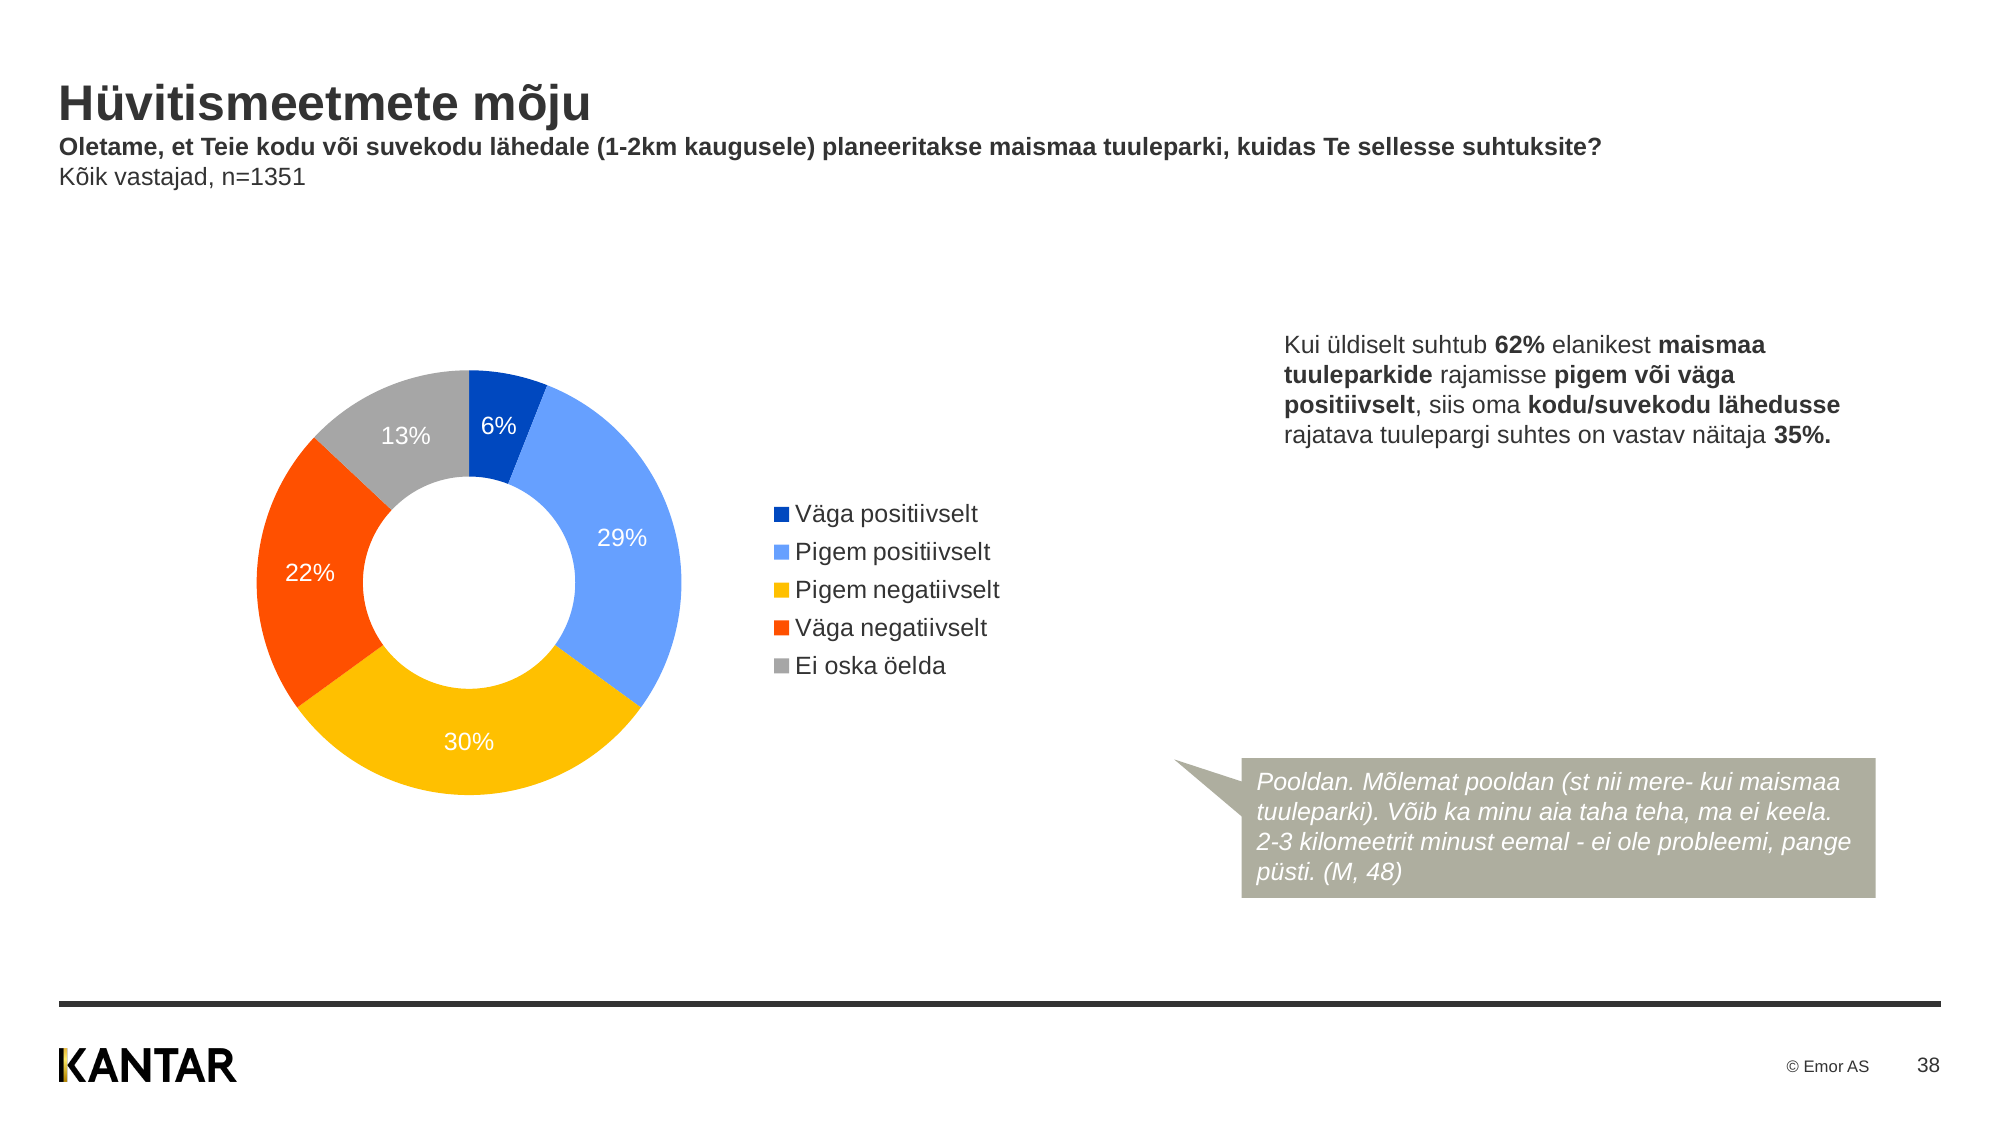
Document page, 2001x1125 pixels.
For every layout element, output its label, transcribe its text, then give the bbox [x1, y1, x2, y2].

text_box Pooldan. Mõlemat pooldan (st nii mere- kui maismaa tuuleparki). Võib ka minu aia taha teha, ma ei keela. 2-3 kilomeetrit minust eemal - ei ole probleemi, pange püsti. (M, 48) [1173, 757, 1877, 899]
picture [59, 1048, 237, 1082]
slide_number 38 [1780, 1048, 1941, 1081]
text_box Kui üldiselt suhtub 62% elanikest maismaa tuuleparkide rajamisse pigem või väga positiivselt, siis oma kodu/suvekodu lähedusse rajatava tuulepargi suhtes on vastav näitaja 35%. [1269, 321, 1876, 456]
chart [124, 321, 1104, 872]
title Hüvitismeetmete mõju Oletame, et Teie kodu või suvekodu lähedale (1-2km kaugusele) planeeritakse maismaa tuuleparki, kuidas Te sellesse suhtuksite? Kõik vastajad, n=1351 [59, 70, 1941, 137]
